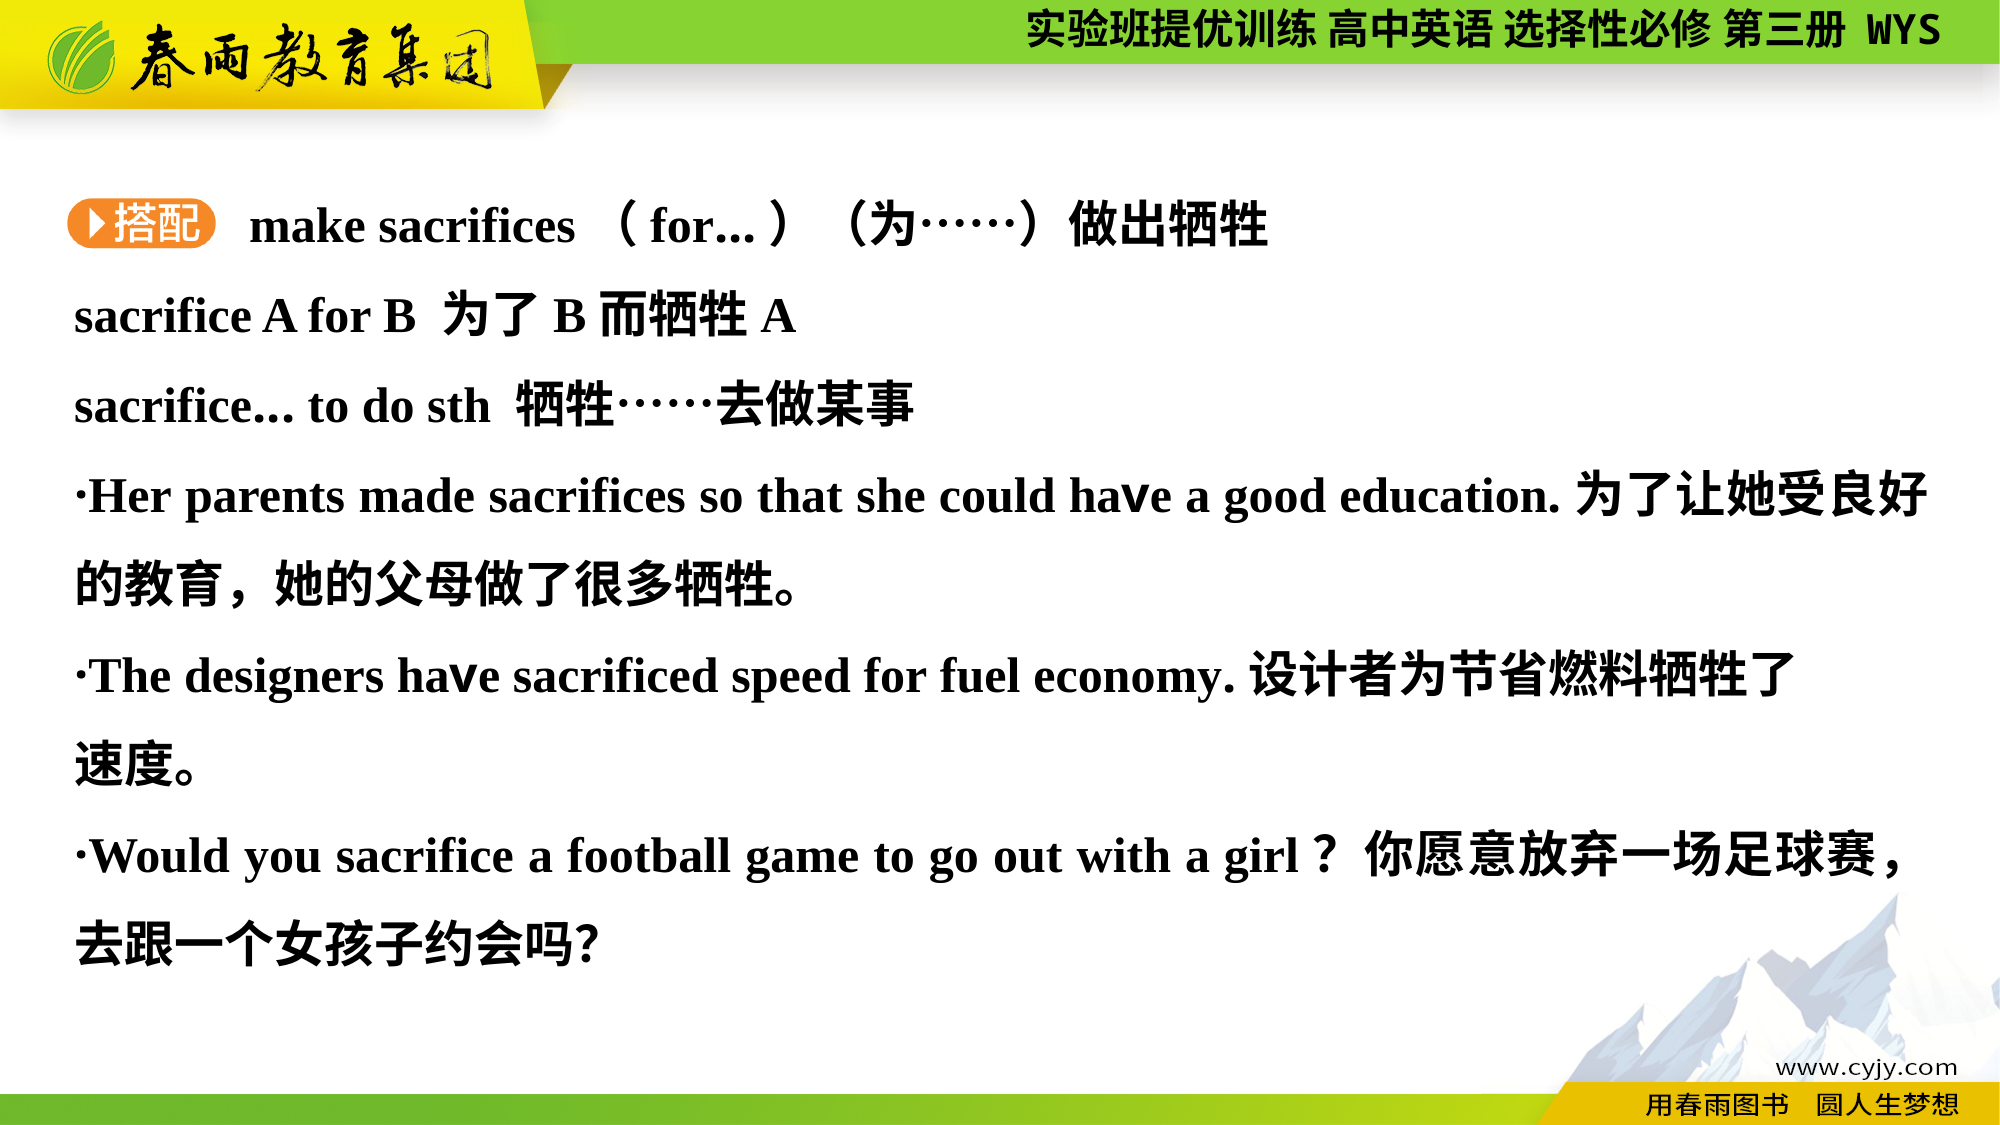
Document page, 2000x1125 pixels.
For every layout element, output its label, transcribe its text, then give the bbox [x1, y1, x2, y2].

picture [0, 0, 2000, 1125]
list make sacrifices（for...）（为……）做出牺牲 sacrifice A for B 为了B而牺牲A sacrifice... to do sth 牺牲……去做某事 ·Her parents made sacrifices so that she could have a good education.为了让她受良好的教育，她的父母做了很多牺牲。 ·The designers have sacrificed speed for fuel economy.设计者为节省燃料牺牲了 速度。 ·Would you sacrifice a football game to go out with a girl？你愿意放弃一场足球赛，去跟一个女孩子约会吗？ [59, 154, 1944, 988]
